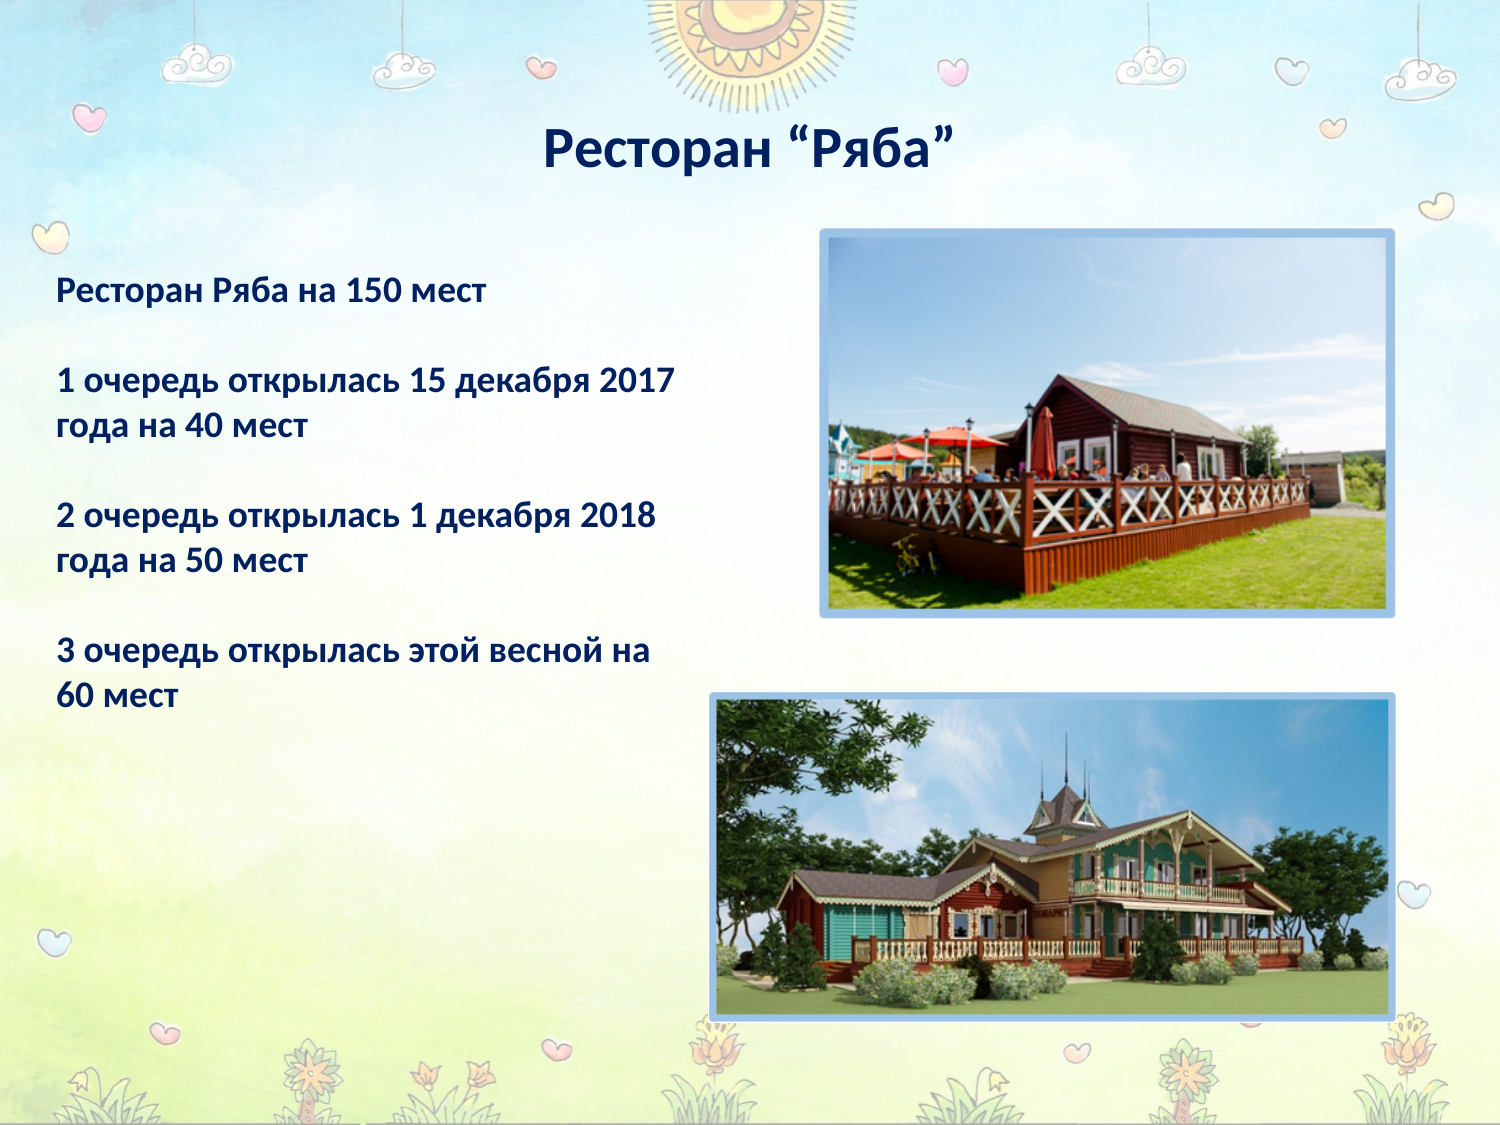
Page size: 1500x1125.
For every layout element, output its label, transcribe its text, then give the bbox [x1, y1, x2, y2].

text_box Ресторан Ряба на 150 мест 1 очередь открылась 15 декабря 2017 года на 40 мест 2 очередь открылась 1 декабря 2018 года на 50 мест 3 очередь открылась этой весной на 60 мест [41, 227, 703, 789]
picture [707, 690, 1397, 1023]
title Ресторан “Ряба” [64, 90, 1436, 209]
picture [817, 227, 1397, 621]
